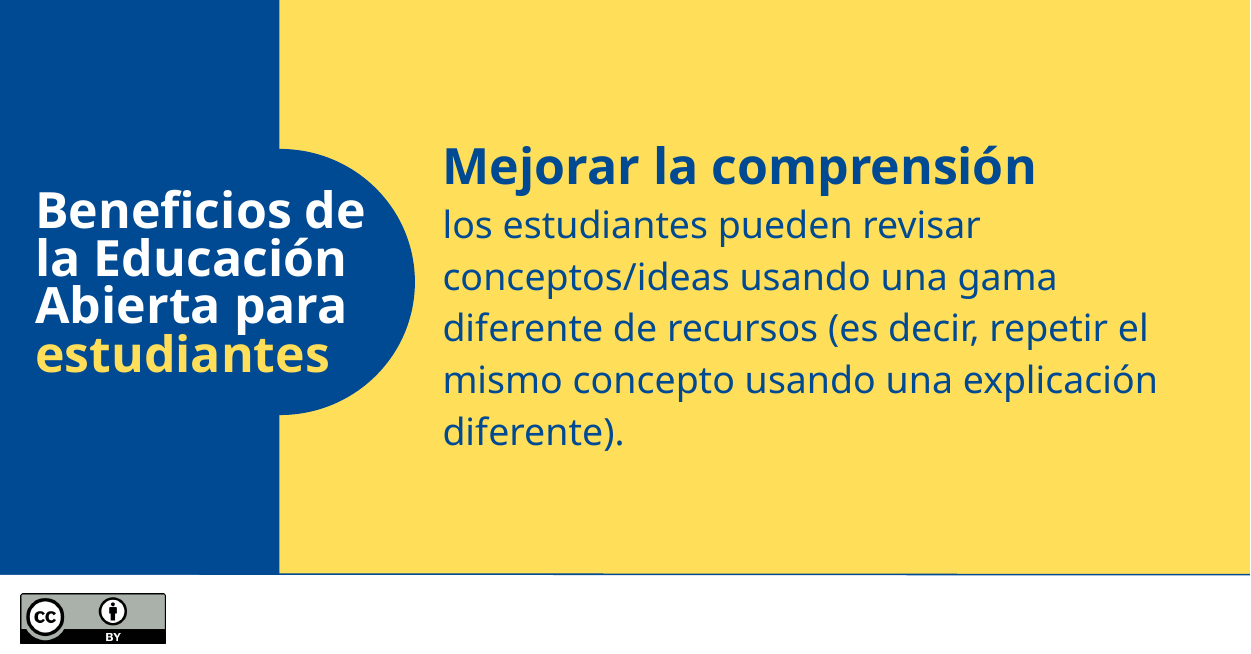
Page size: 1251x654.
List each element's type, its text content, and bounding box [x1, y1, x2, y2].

text_box Beneficios de la Educación Abierta para estudiantes [20, 174, 403, 397]
text_box Mejorar la comprensión los estudiantes pueden revisar conceptos/ideas usando una gama diferente de recursos (es decir, repetir el mismo concepto usando una explicación diferente). [427, 110, 1233, 468]
picture [20, 592, 166, 645]
text_box [201, 148, 359, 174]
text_box [212, 397, 348, 416]
text_box [0, 0, 280, 573]
text_box [0, 582, 1250, 654]
text_box [403, 227, 415, 337]
